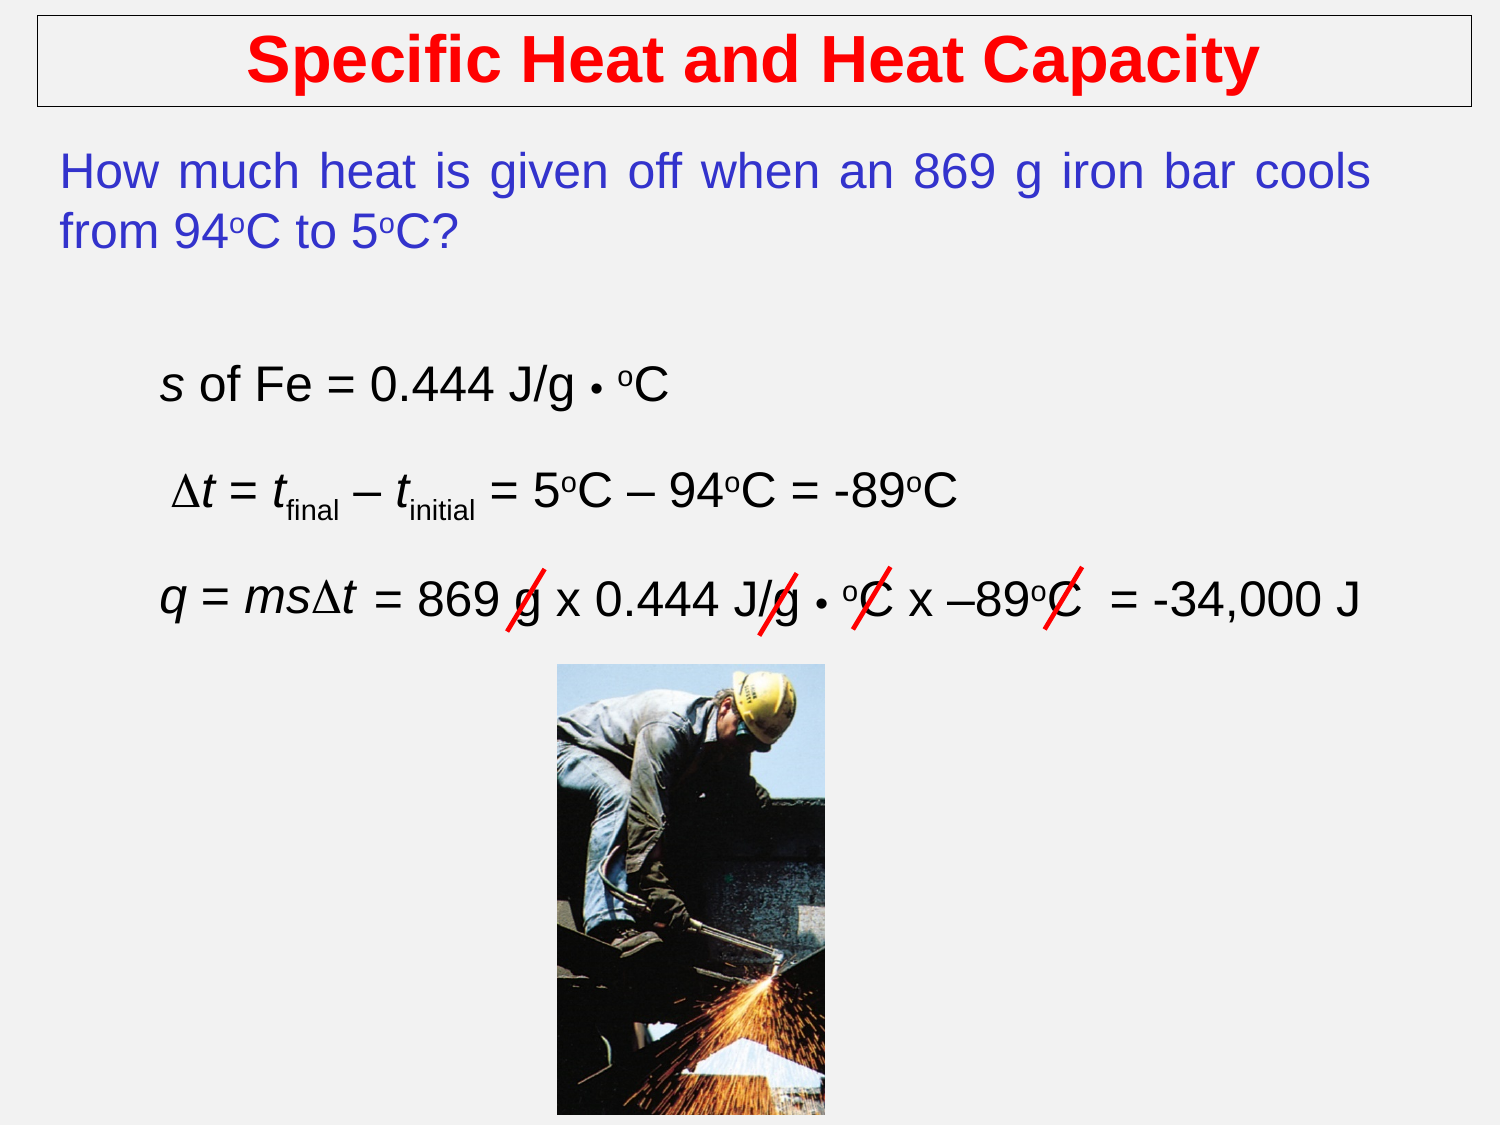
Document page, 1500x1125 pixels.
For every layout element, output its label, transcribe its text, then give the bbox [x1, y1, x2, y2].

title Specific Heat and Heat Capacity [37, 15, 1472, 107]
text_box How much heat is given off when an 869 g iron bar cools from 94oC to 5oC? [44, 131, 1387, 267]
text_box s of Fe = 0.444 J/g • oC [145, 343, 685, 419]
picture [557, 664, 825, 1115]
text_box = 869 g x 0.444 J/g • oC x –89oC [359, 558, 1094, 634]
text_box = -34,000 J [1094, 558, 1377, 634]
text_box q = msDt [144, 556, 371, 632]
text_box Dt = tfinal – tinitial = 5oC – 94oC = -89oC [155, 450, 974, 534]
